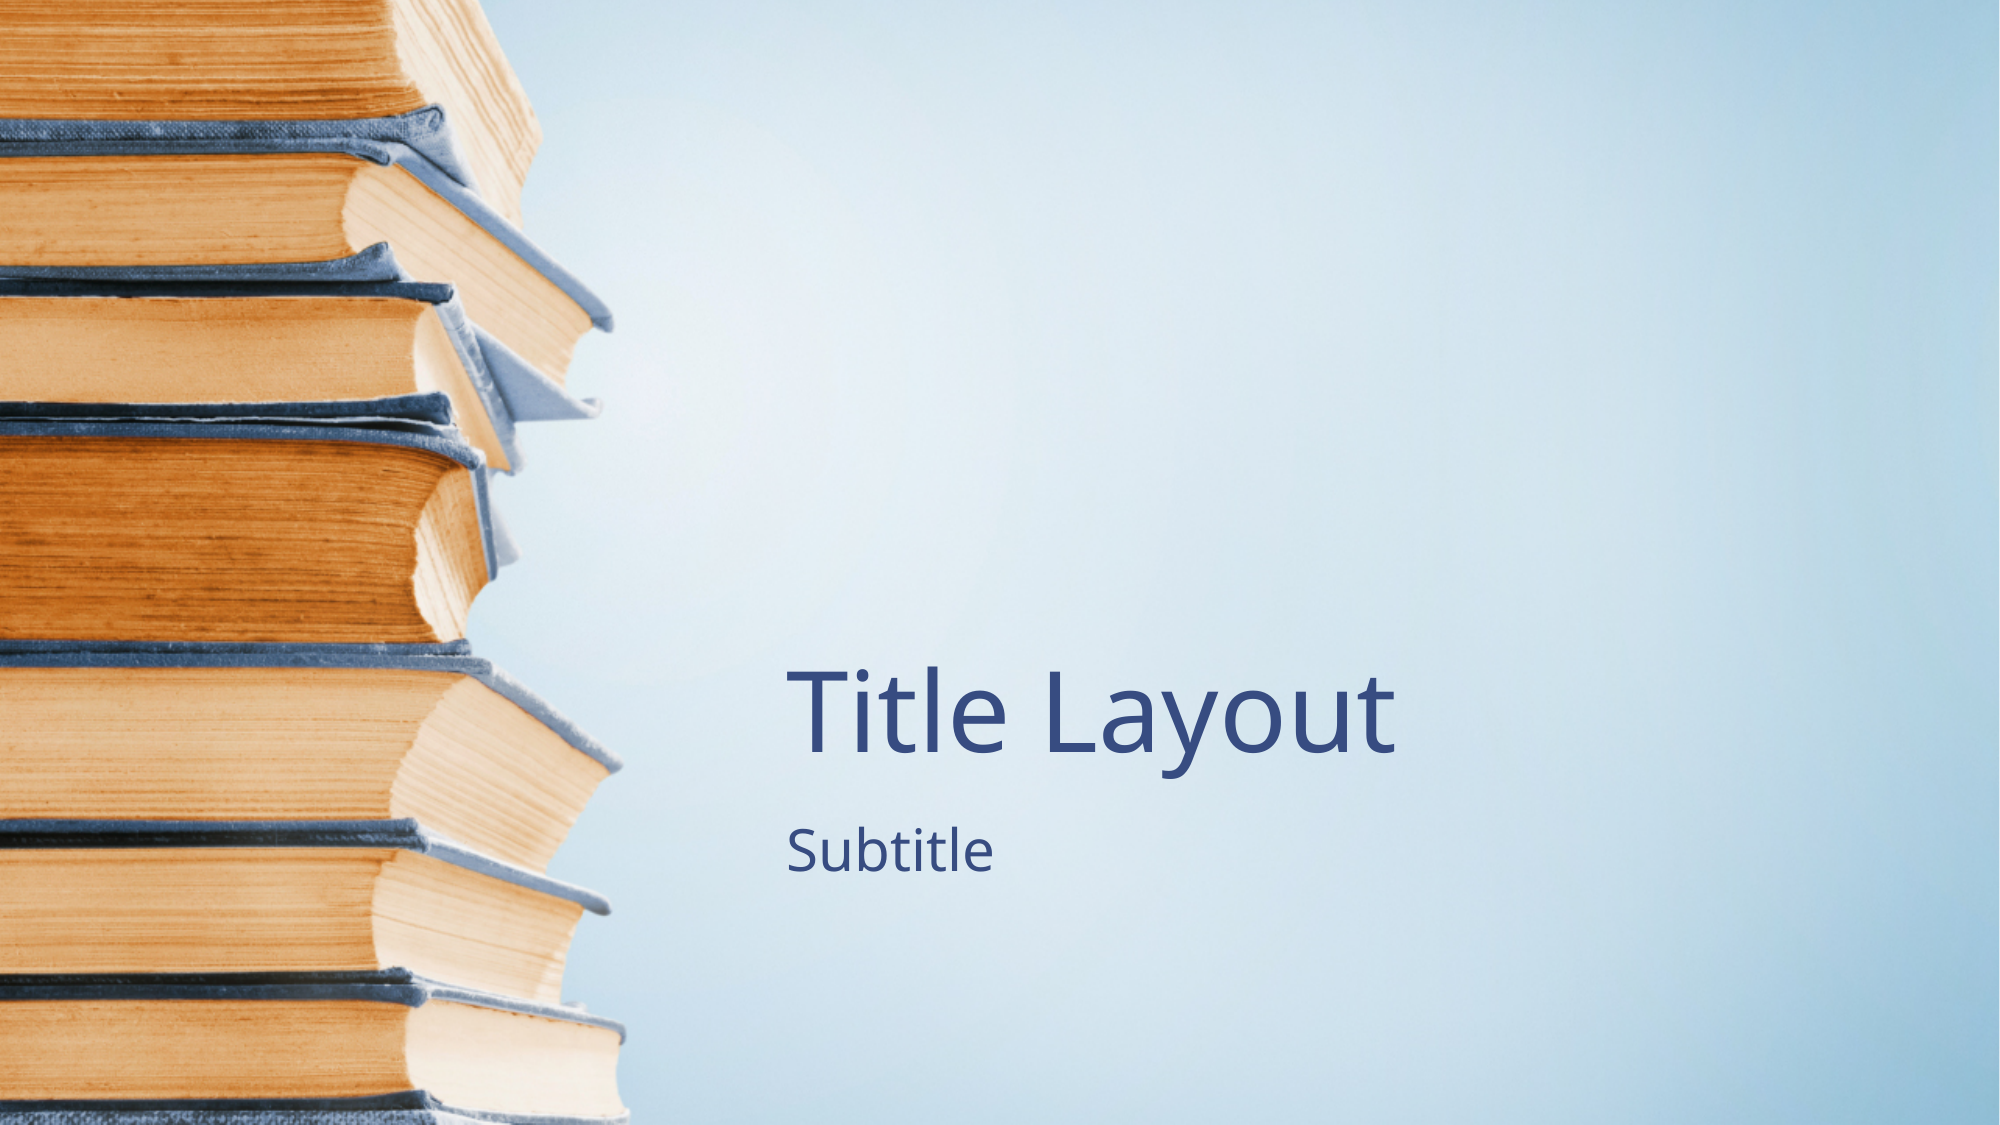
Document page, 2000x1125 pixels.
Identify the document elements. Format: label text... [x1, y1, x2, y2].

subtitle Subtitle [766, 808, 1917, 1013]
title Title Layout [766, 245, 1917, 787]
picture [0, 0, 2000, 1125]
